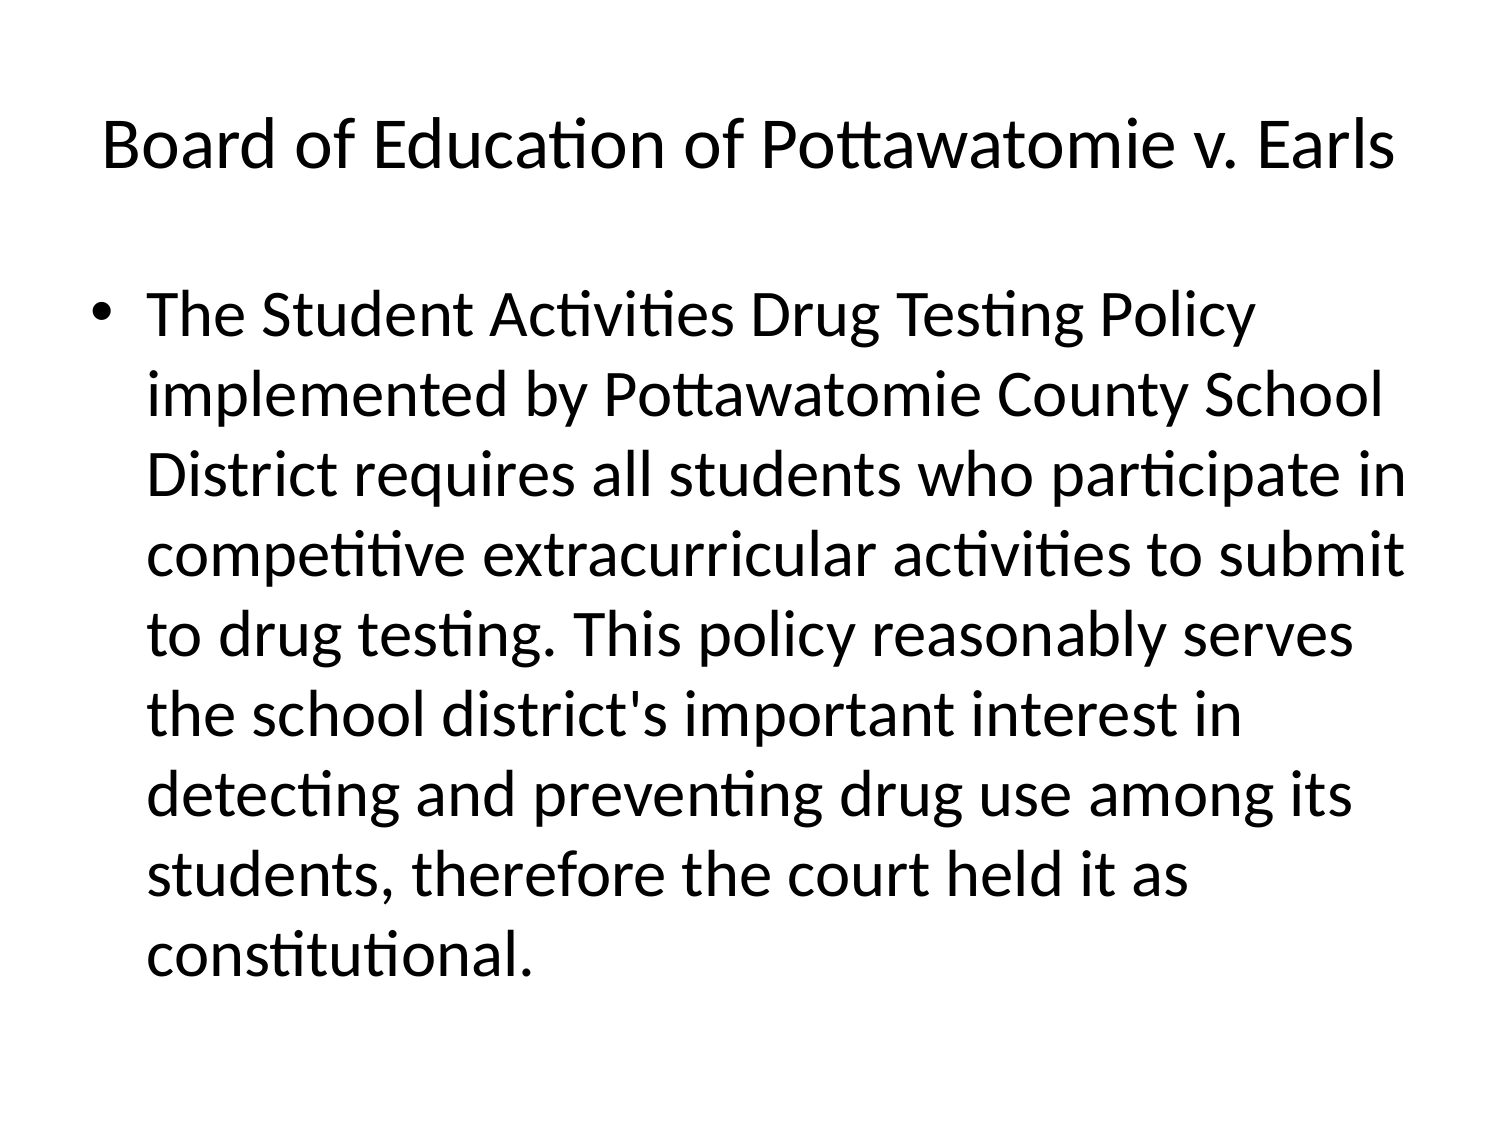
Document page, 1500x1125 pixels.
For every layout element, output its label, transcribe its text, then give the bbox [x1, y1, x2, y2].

list The Student Activities Drug Testing Policy implemented by Pottawatomie County School District requires all students who participate in competitive extracurricular activities to submit to drug testing. This policy reasonably serves the school district's important interest in detecting and preventing drug use among its students, therefore the court held it as constitutional. [74, 262, 1426, 1006]
title Board of Education of Pottawatomie v. Earls [74, 44, 1426, 233]
